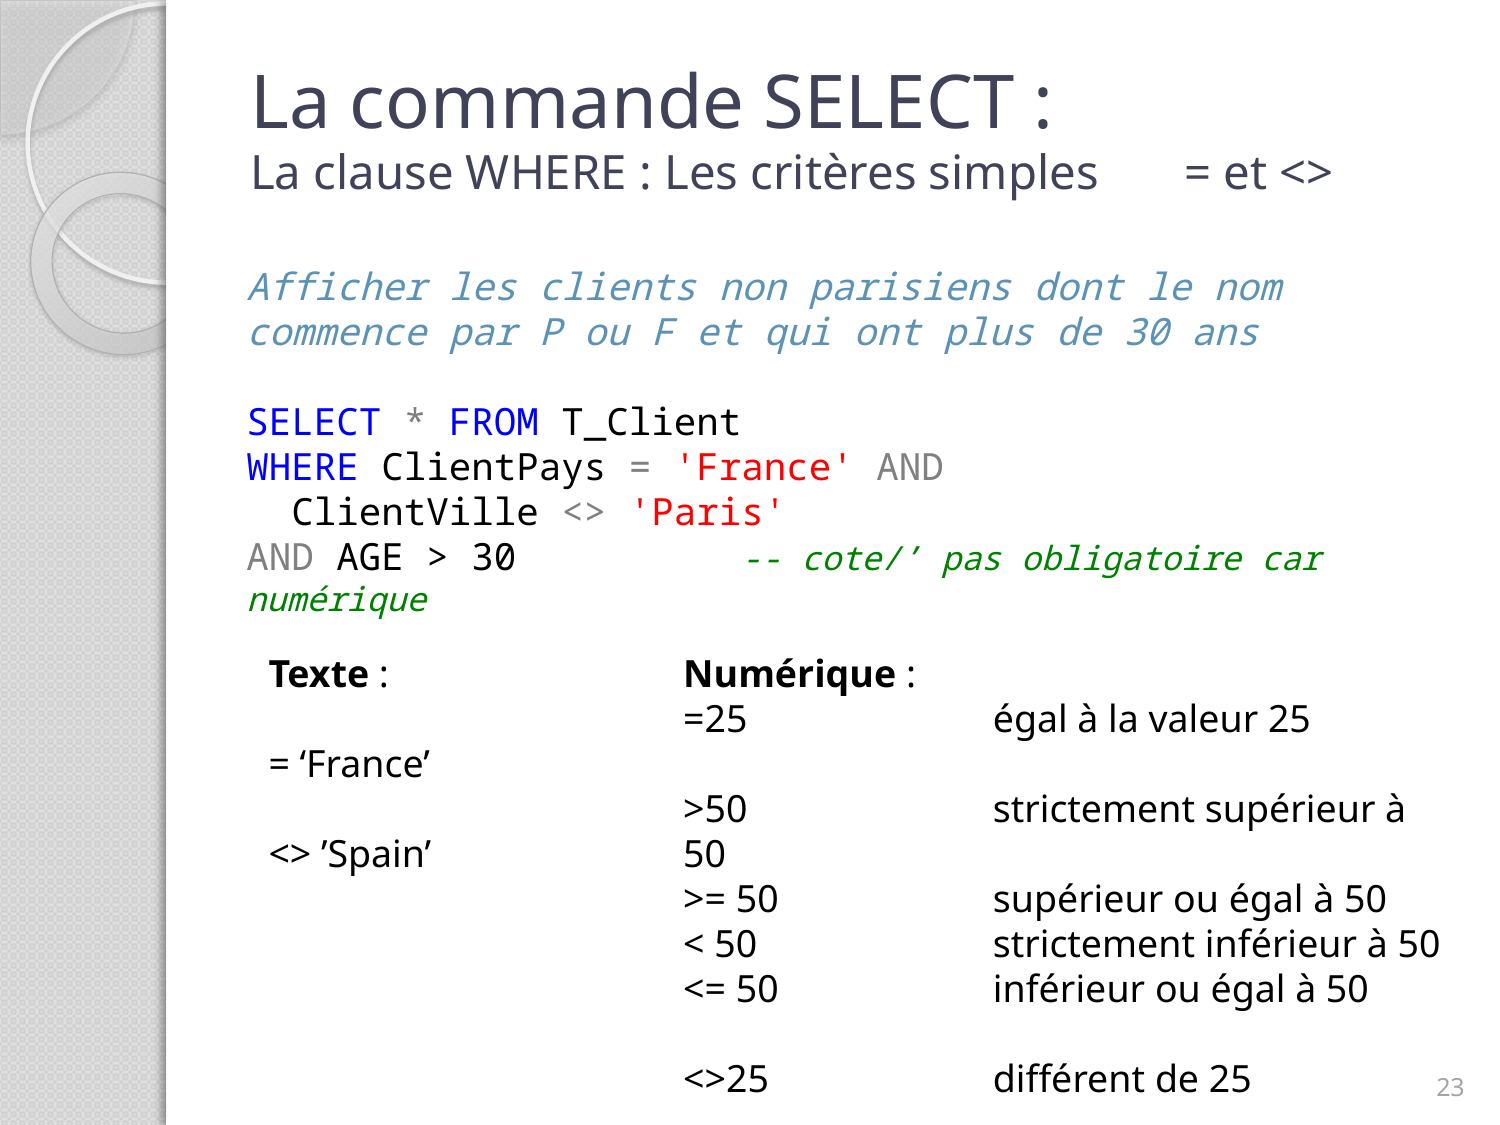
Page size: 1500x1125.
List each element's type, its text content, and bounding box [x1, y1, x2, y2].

text_box Texte : = ‘France’ <> ’Spain’ [253, 642, 523, 882]
title La commande SELECT : La clause WHERE : Les critères simples = et <> [235, 45, 1466, 209]
slide_number 23 [1413, 1034, 1488, 1113]
text_box Numérique : =25 égal à la valeur 25 >50 strictement supérieur à 50 >= 50 supérieur ou égal à 50 < 50 strictement inférieur à 50 <= 50 inférieur ou égal à 50 <>25 différent de 25 [668, 642, 1467, 1107]
text_box Afficher les clients non parisiens dont le nom commence par P ou F et qui ont plus de 30 ans SELECT * FROM T_Client WHERE ClientPays = 'France' AND ClientVille <> 'Paris' AND AGE > 30 -- cote/’ pas obligatoire car numérique [231, 255, 1447, 625]
